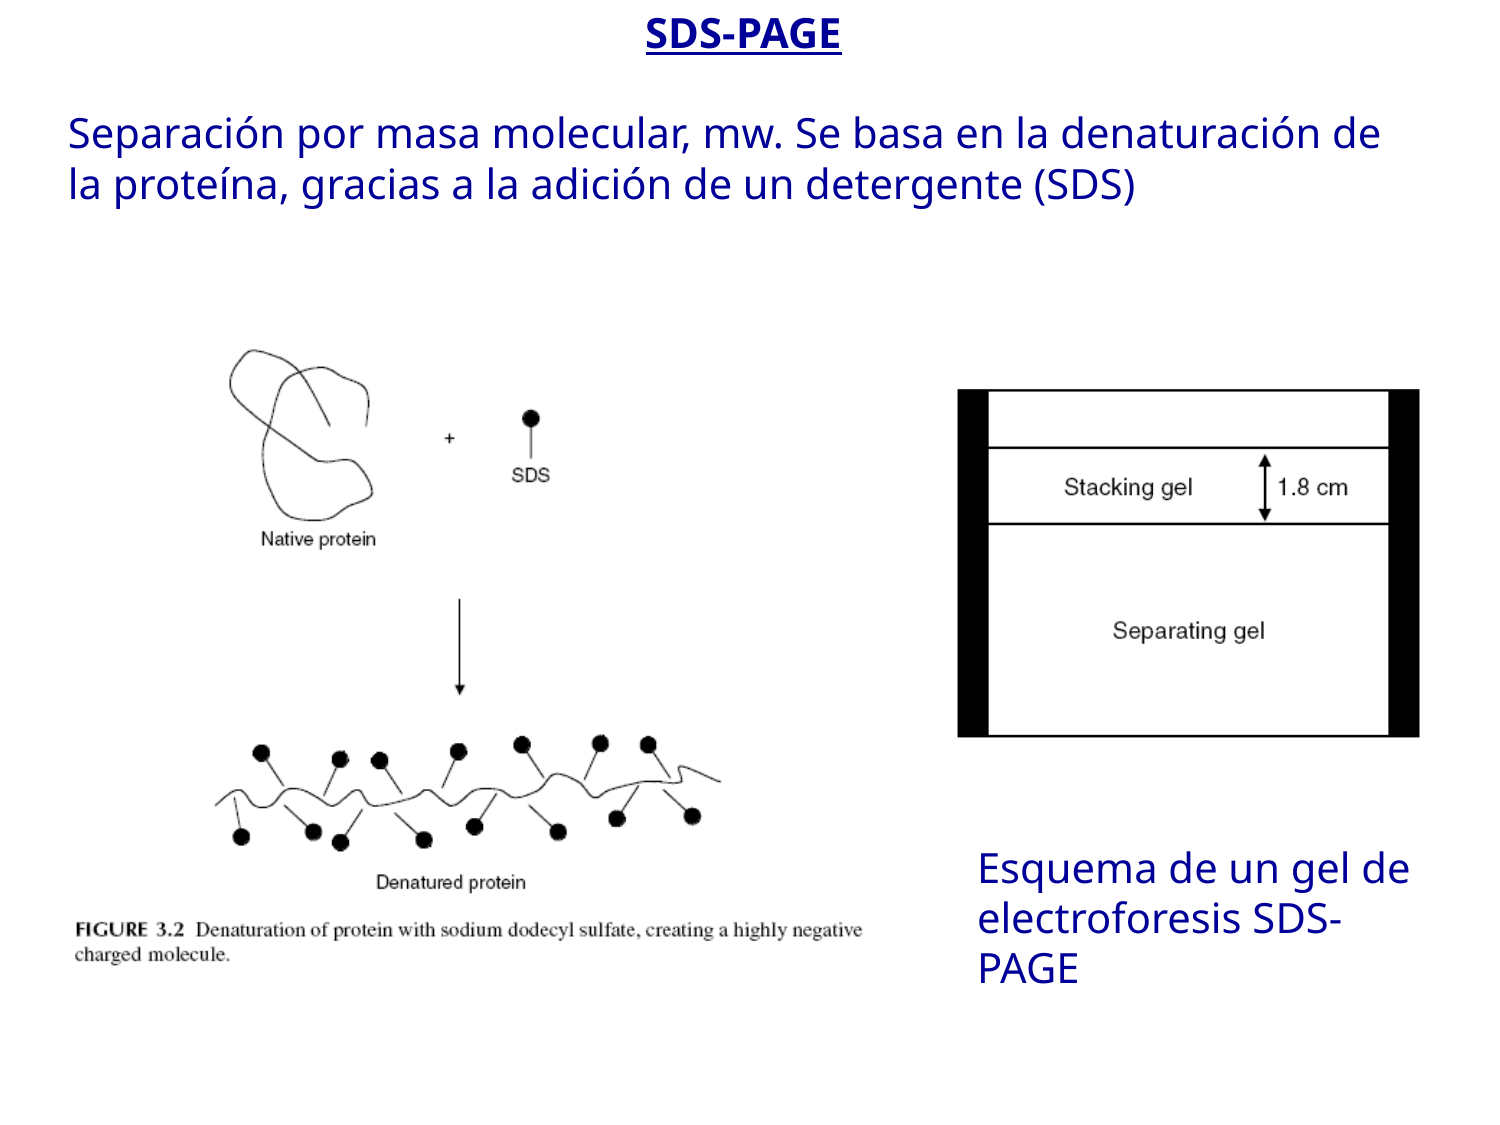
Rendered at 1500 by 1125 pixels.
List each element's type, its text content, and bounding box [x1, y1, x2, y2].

text_box Esquema de un gel de electroforesis SDS-PAGE [962, 834, 1436, 999]
text_box SDS-PAGE Separación por masa molecular, mw. Se basa en la denaturación de la proteína, gracias a la adición de un detergente (SDS) [53, 0, 1436, 215]
picture [64, 302, 901, 980]
picture [938, 373, 1447, 760]
